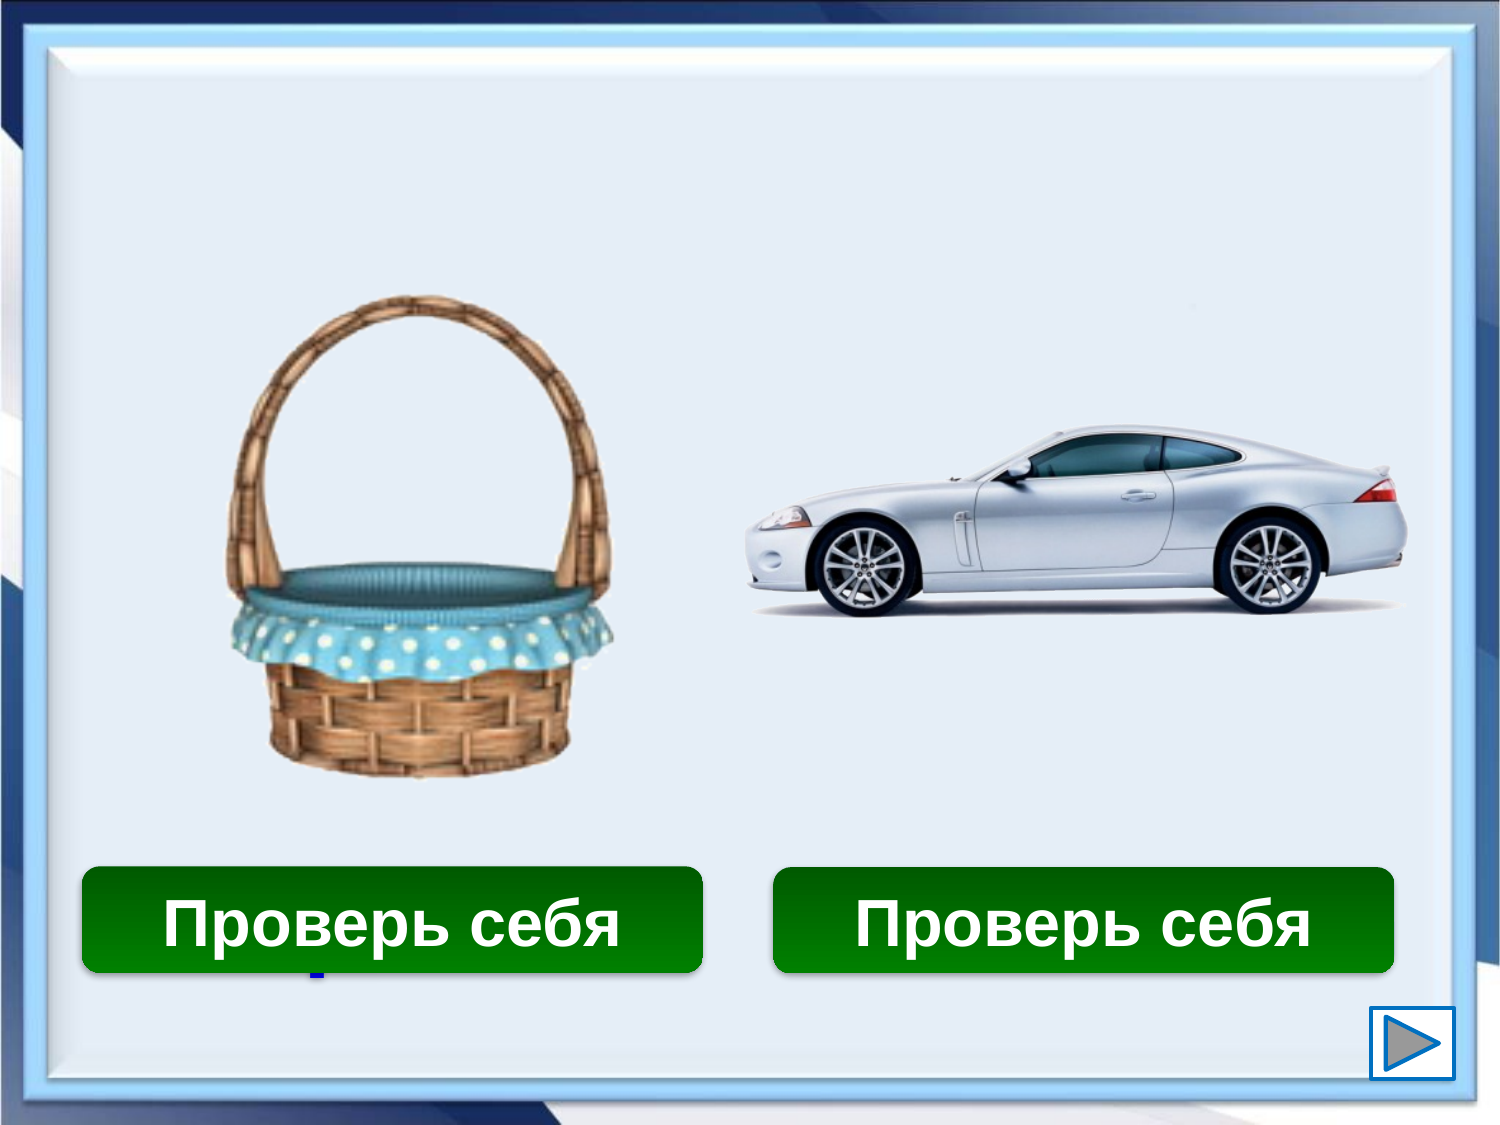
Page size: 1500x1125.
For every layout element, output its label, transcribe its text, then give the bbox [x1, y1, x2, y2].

picture [0, 0, 1500, 1125]
text_box Проверь себя [771, 865, 1397, 976]
text_box Проверь себя [79, 864, 706, 975]
text_box [1369, 1006, 1456, 1081]
